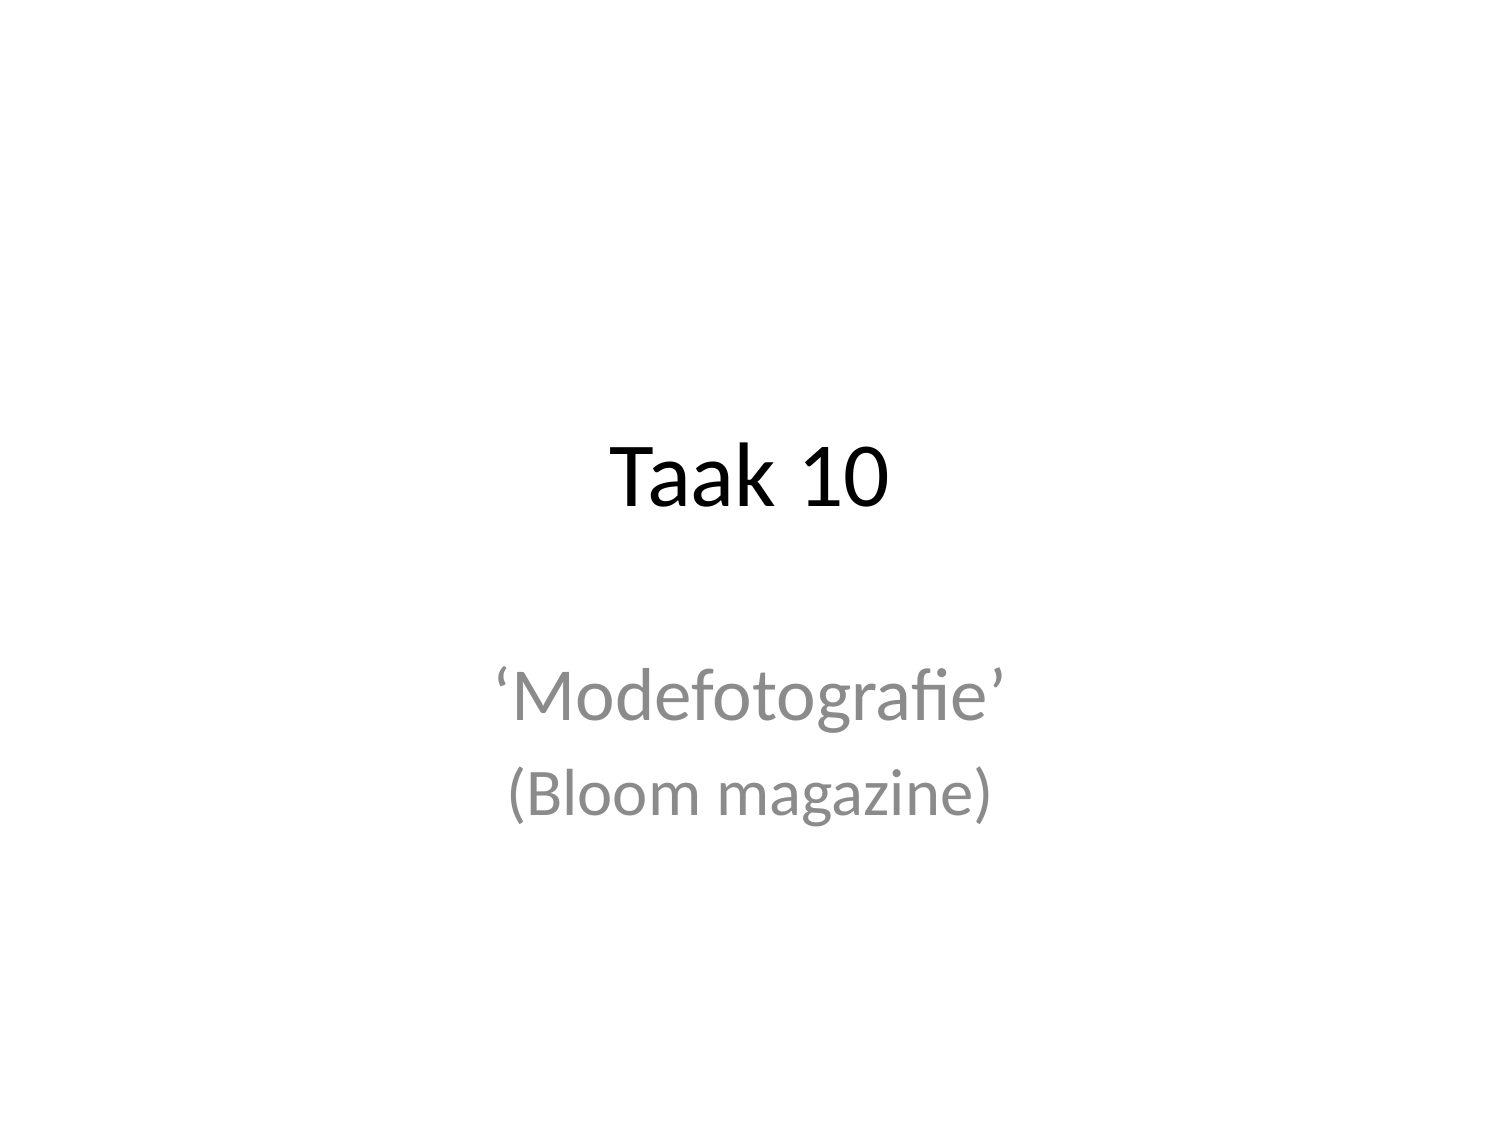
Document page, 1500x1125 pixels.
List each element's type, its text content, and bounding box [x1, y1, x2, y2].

title Taak 10 [112, 349, 1388, 591]
subtitle ‘Modefotografie’ (Bloom magazine) [225, 637, 1275, 925]
